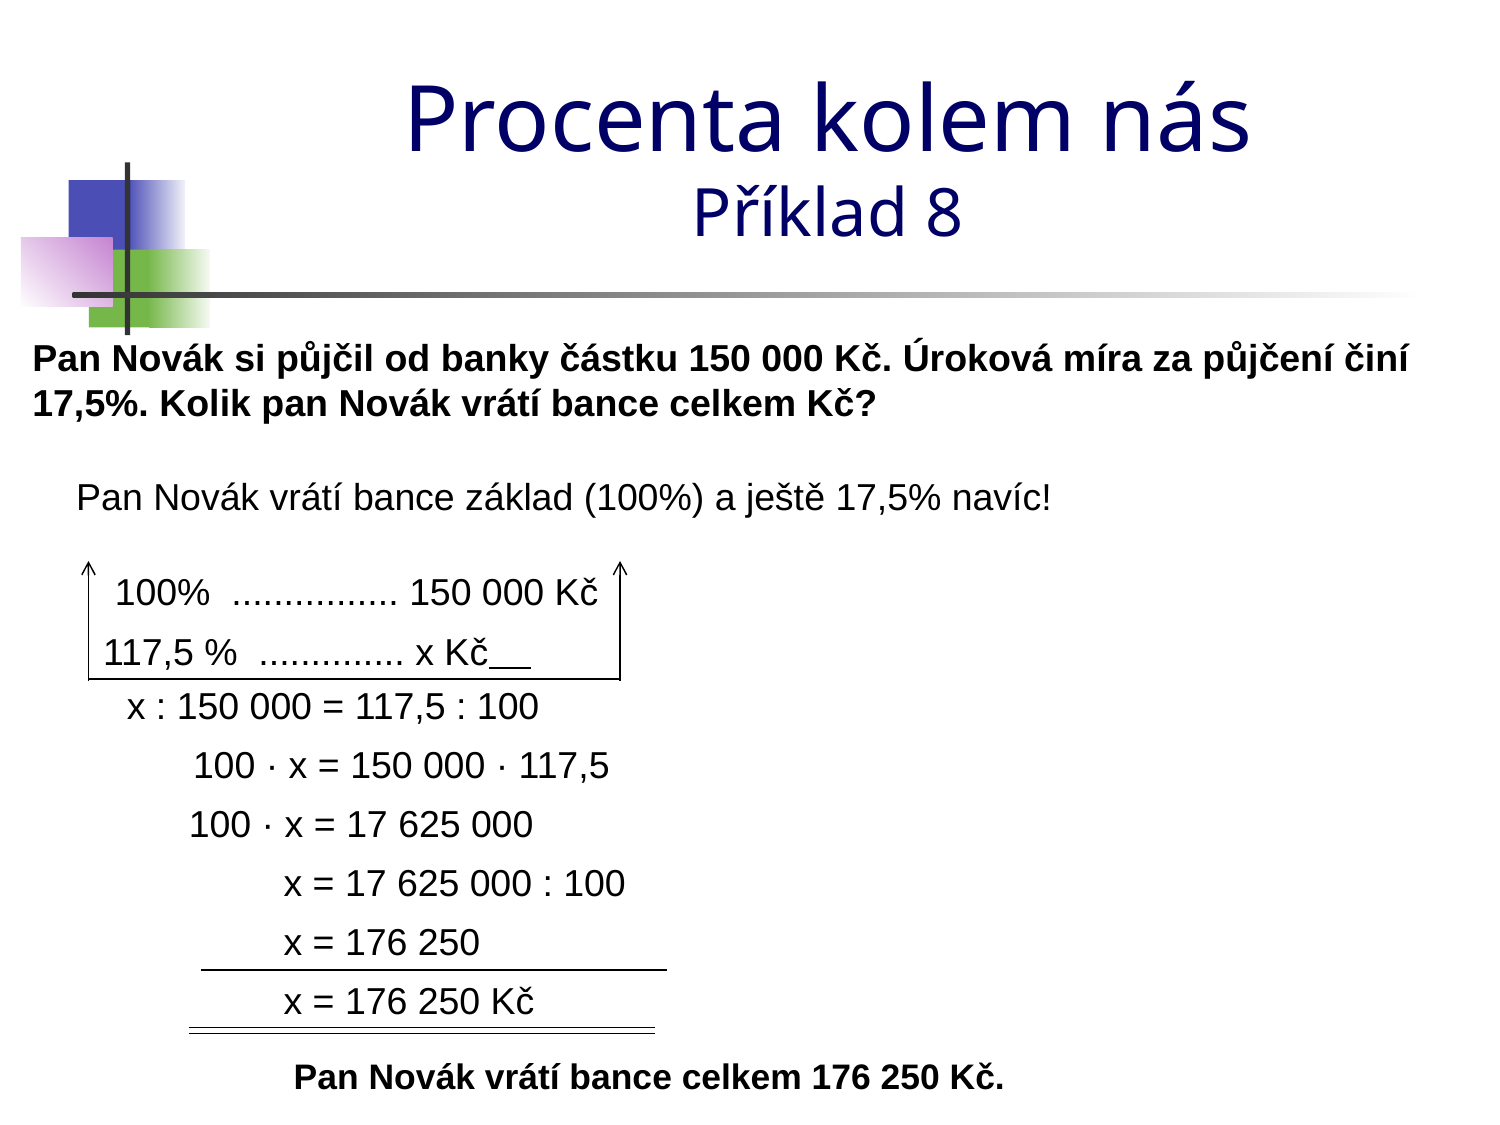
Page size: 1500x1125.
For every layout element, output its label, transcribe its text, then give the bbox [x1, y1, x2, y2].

text_box x = 176 250 [268, 912, 703, 969]
text_box Pan Novák vrátí bance celkem 176 250 Kč. [278, 1046, 1042, 1104]
text_box x = 176 250 Kč [268, 969, 703, 1030]
text_box x = 17 625 000 : 100 [268, 851, 703, 912]
text_box 100 · x = 150 000 · 117,5 [178, 733, 703, 794]
text_box Pan Novák vrátí bance základ (100%) a ještě 17,5% navíc! [61, 465, 1117, 526]
text_box x : 150 000 = 117,5 : 100 [112, 687, 589, 735]
text_box x : 150 000 = 117,5 : 100 [112, 674, 589, 678]
text_box 100 · x = 17 625 000 [174, 792, 609, 853]
text_box 117,5 % .............. x Kč [93, 620, 589, 678]
text_box Pan Novák si půjčil od banky částku 150 000 Kč. Úroková míra za půjčení činí 17,5%. Kolik pan Novák vrátí bance celkem Kč? [17, 326, 1500, 431]
title Procenta kolem nás Příklad 8 [188, 34, 1468, 276]
text_box 100% ................ 150 000 Kč [100, 560, 619, 621]
